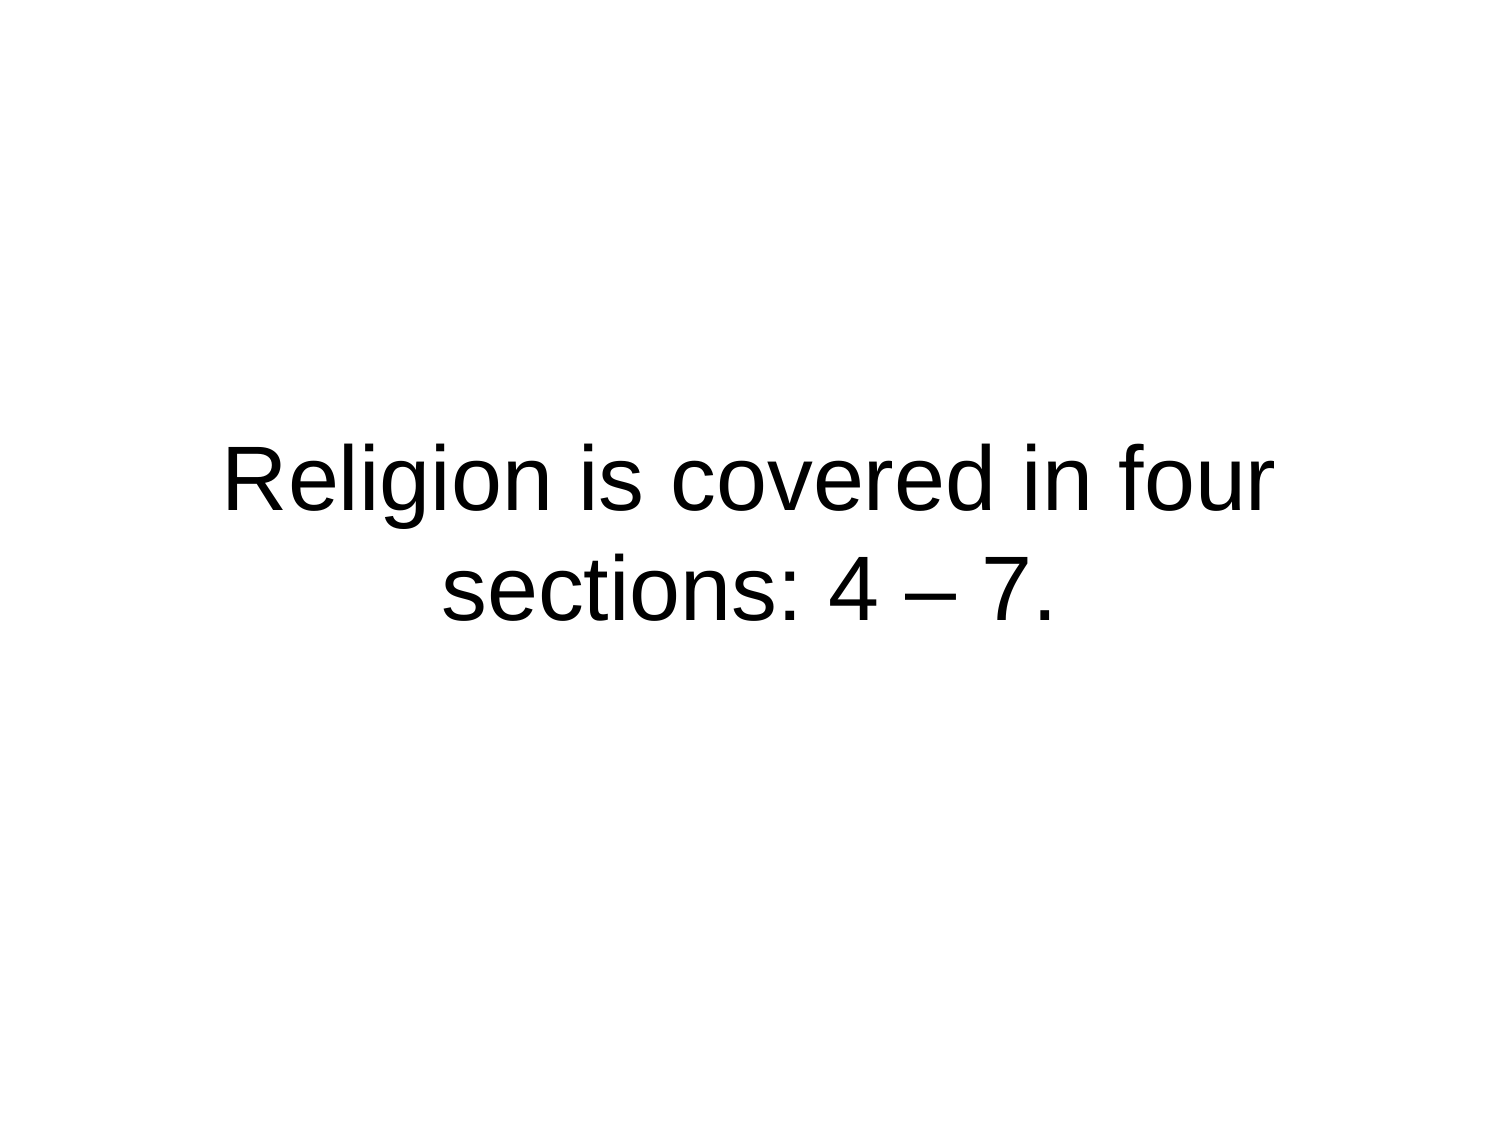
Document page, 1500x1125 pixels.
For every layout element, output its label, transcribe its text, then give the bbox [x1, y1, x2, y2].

title Religion is covered in four sections: 4 – 7. [74, 44, 1426, 1013]
